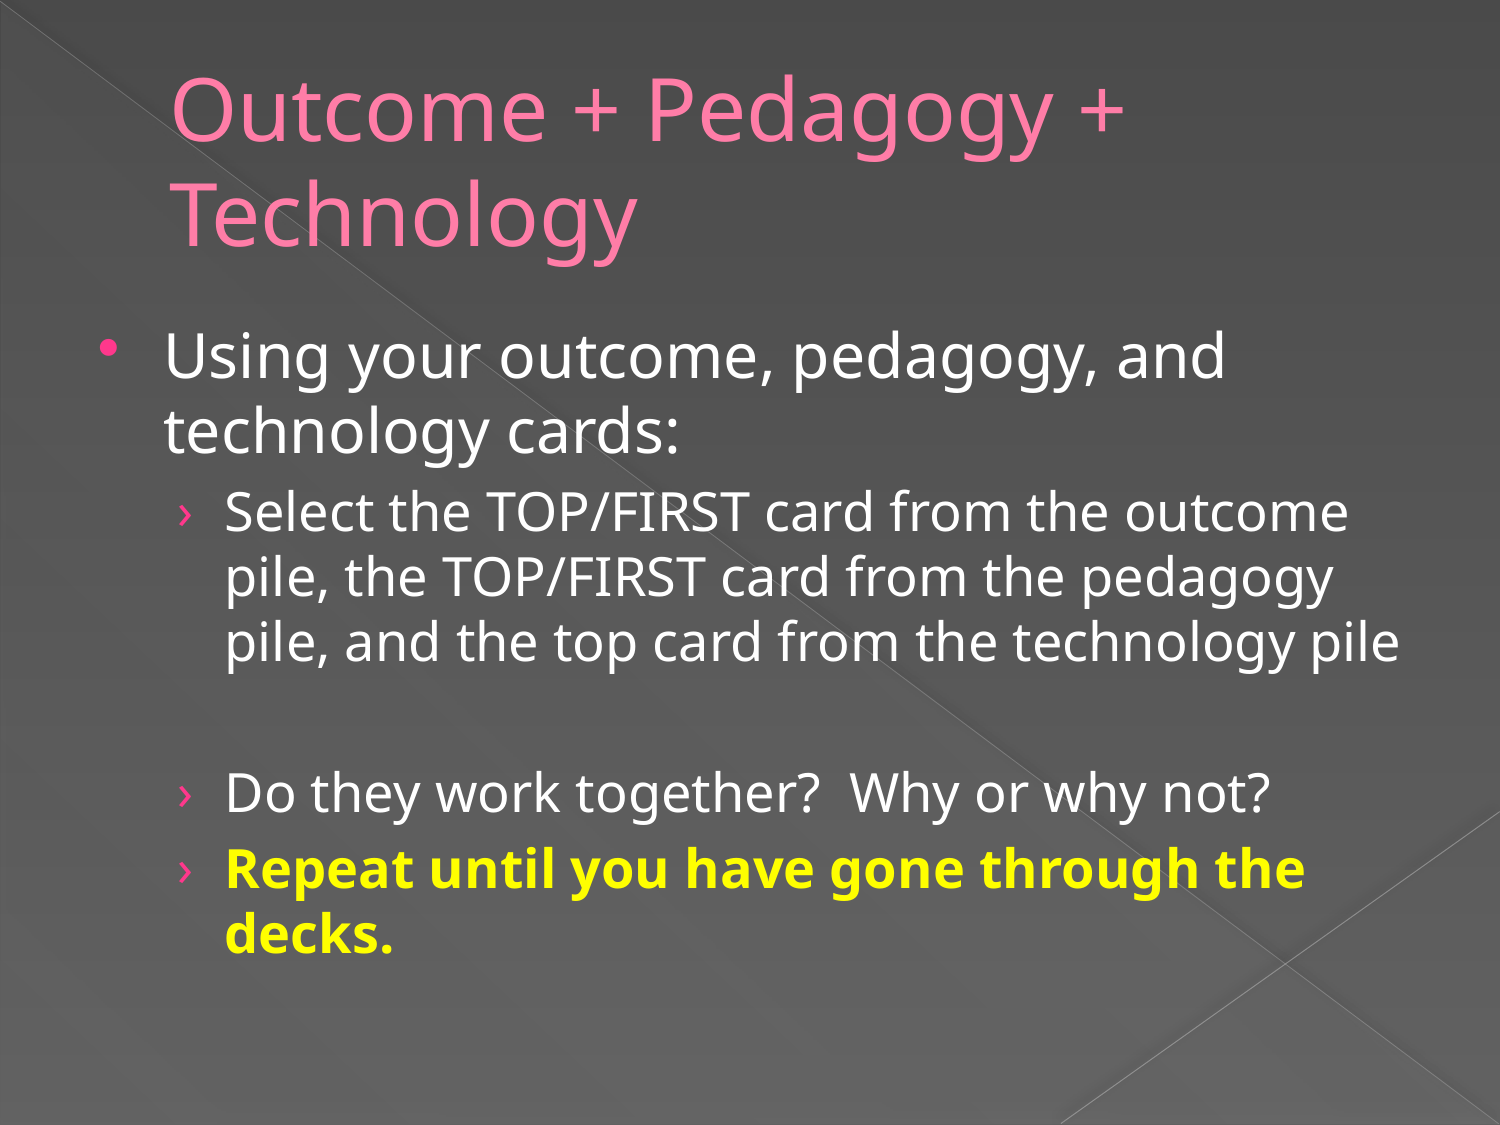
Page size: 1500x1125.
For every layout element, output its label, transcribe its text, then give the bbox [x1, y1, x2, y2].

title Outcome + Pedagogy + Technology [75, 43, 1425, 274]
list Using your outcome, pedagogy, and technology cards: Select the TOP/FIRST card from the outcome pile, the TOP/FIRST card from the pedagogy pile, and the top card from the technology pile Do they work together? Why or why not? Repeat until you have gone through the decks. [75, 308, 1425, 1059]
